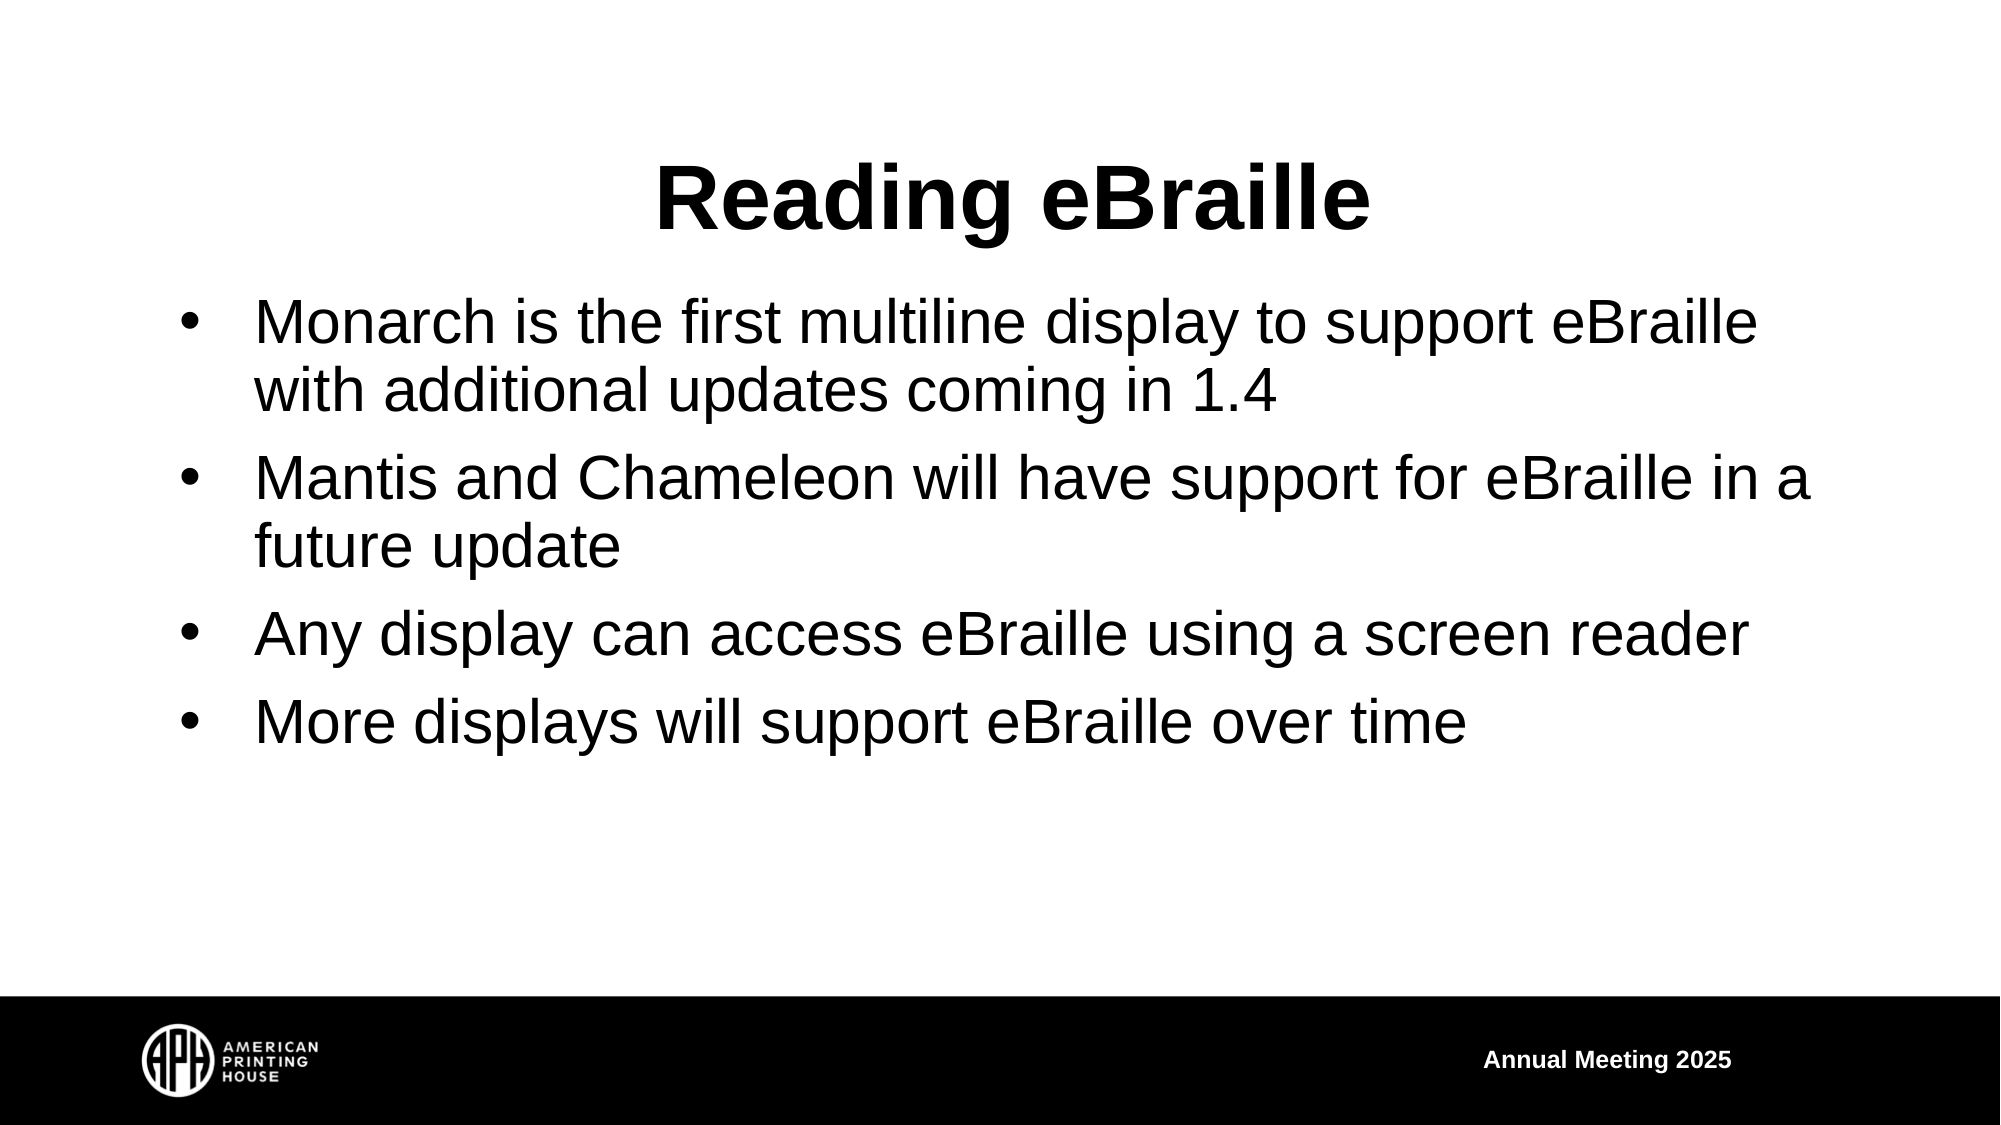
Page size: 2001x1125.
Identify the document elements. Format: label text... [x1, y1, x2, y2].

picture [137, 1019, 326, 1102]
list Monarch is the first multiline display to support eBraille with additional updates coming in 1.4 Mantis and Chameleon will have support for eBraille in a future update Any display can access eBraille using a screen reader More displays will support eBraille over time [164, 282, 1863, 925]
footer Annual Meeting 2025 [794, 1047, 1748, 1070]
title Reading eBraille [164, 128, 1863, 271]
